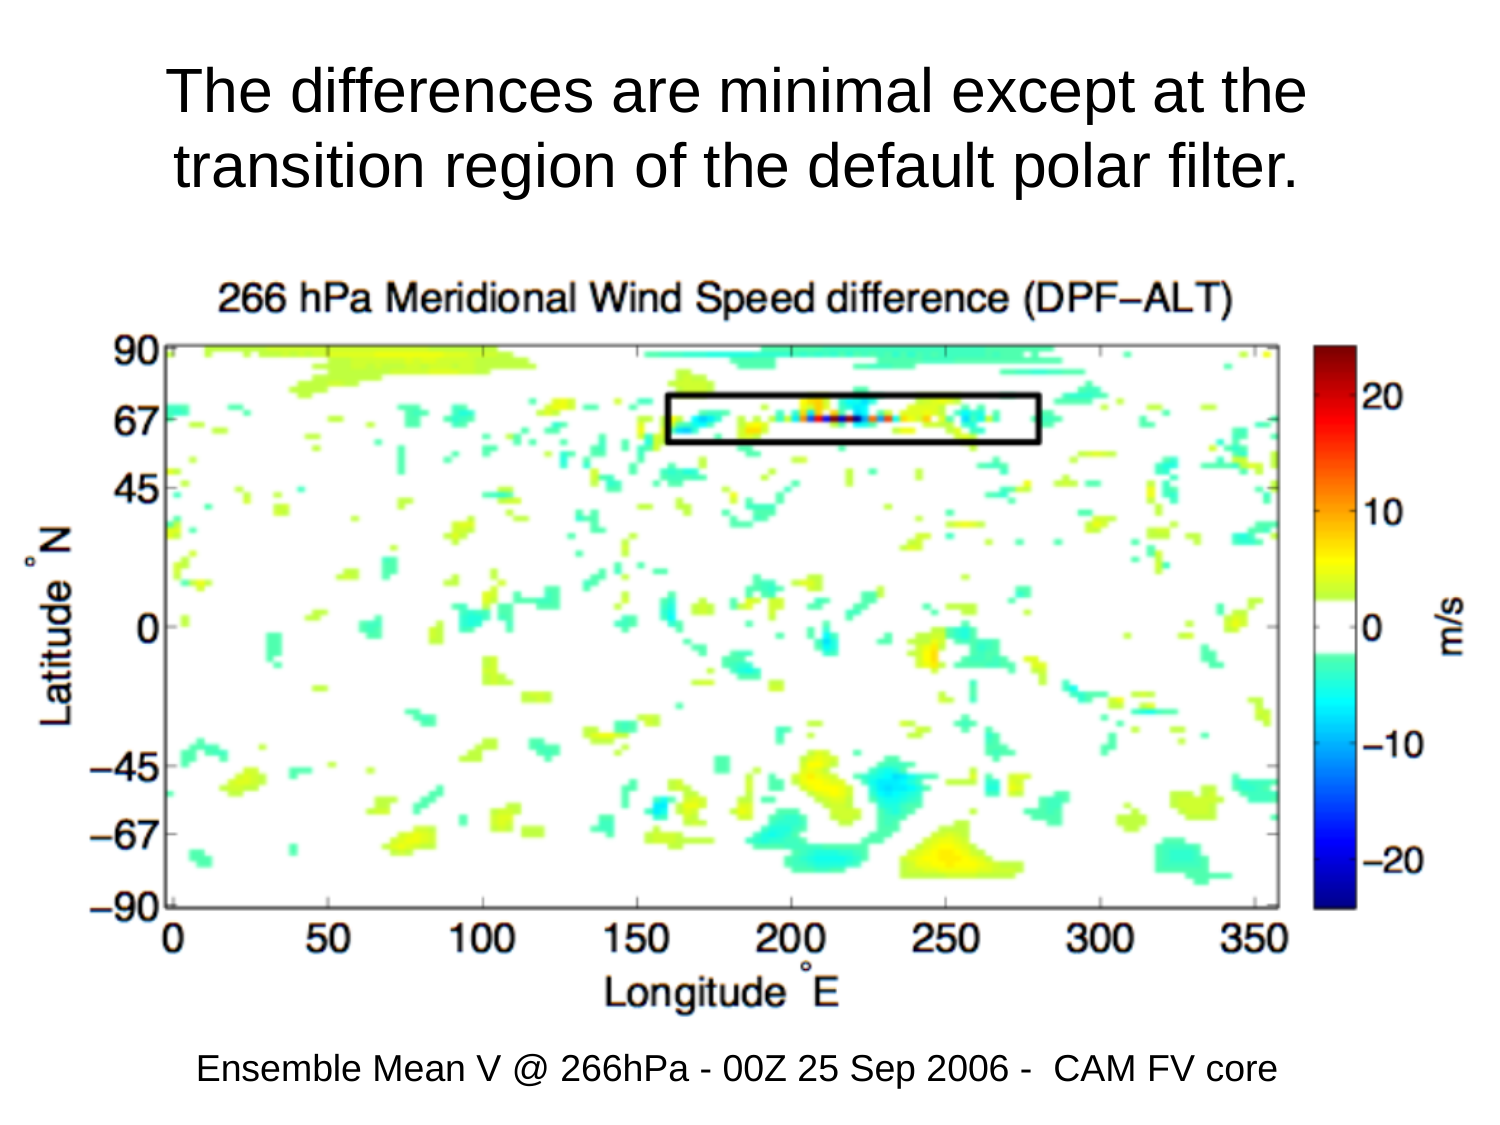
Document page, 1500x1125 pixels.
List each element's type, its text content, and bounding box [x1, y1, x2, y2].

text_box Ensemble Mean V @ 266hPa - 00Z 25 Sep 2006 - CAM FV core [1149, 1036, 1309, 1097]
text_box Ensemble Mean V @ 266hPa - 00Z 25 Sep 2006 - CAM FV core [166, 1036, 349, 1097]
picture [0, 0, 1499, 1125]
title The differences are minimal except at the transition region of the default polar filter. [1149, 31, 1375, 219]
title The differences are minimal except at the transition region of the default polar filter. [99, 31, 349, 219]
